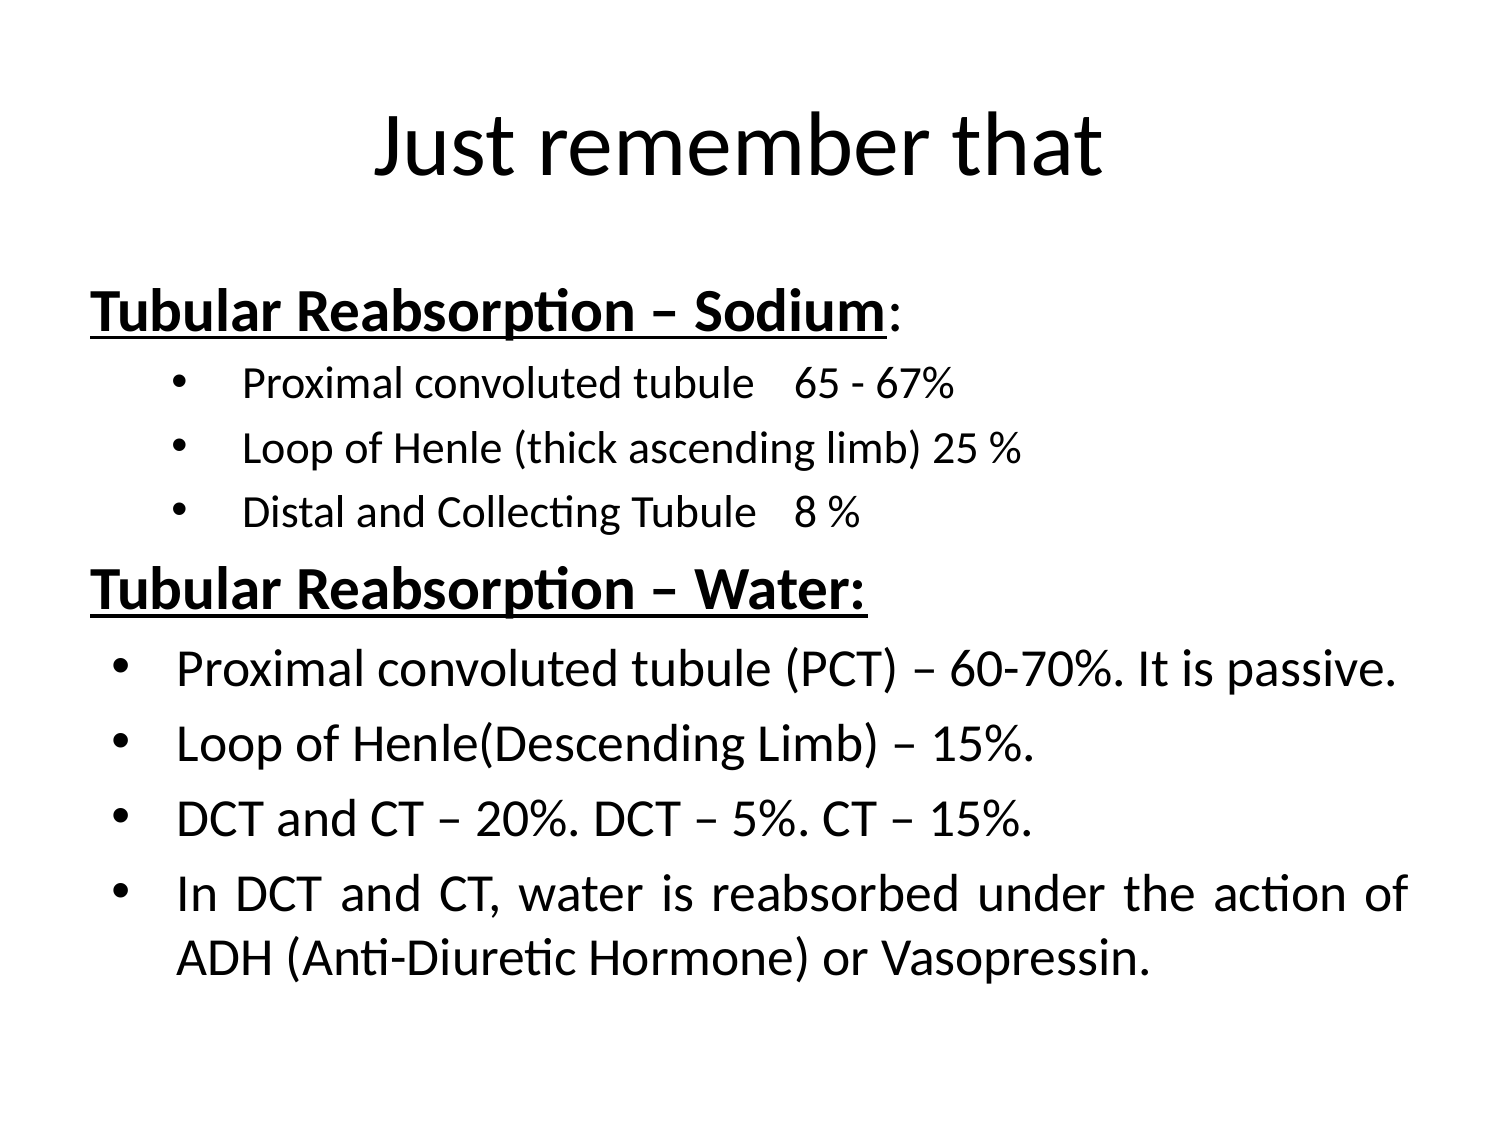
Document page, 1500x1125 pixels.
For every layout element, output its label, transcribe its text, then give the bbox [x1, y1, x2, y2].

list Tubular Reabsorption – Sodium: Proximal convoluted tubule 65 - 67% Loop of Henle (thick ascending limb) 25 % Distal and Collecting Tubule 8 % Tubular Reabsorption – Water: Proximal convoluted tubule (PCT) – 60-70%. It is passive. Loop of Henle(Descending Limb) – 15%. DCT and CT – 20%. DCT – 5%. CT – 15%. In DCT and CT, water is reabsorbed under the action of ADH (Anti-Diuretic Hormone) or Vasopressin. [75, 262, 1425, 1005]
title Just remember that [75, 45, 1425, 233]
